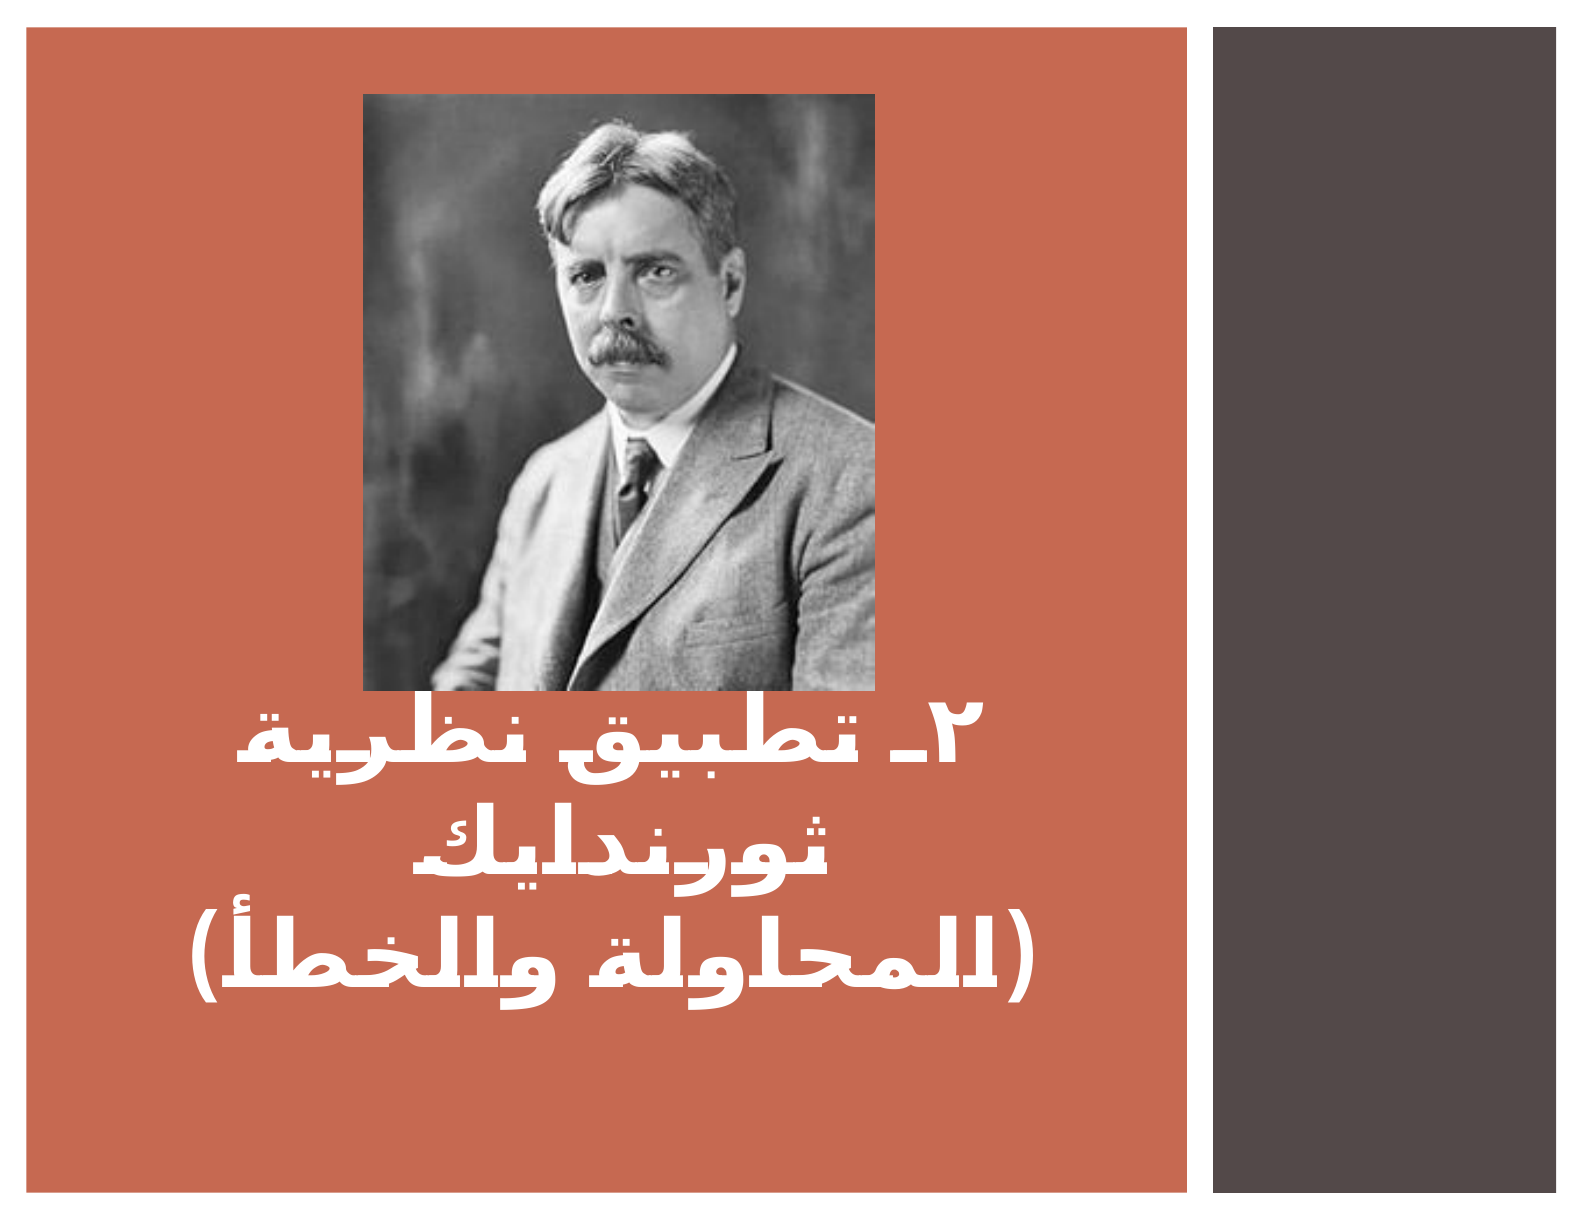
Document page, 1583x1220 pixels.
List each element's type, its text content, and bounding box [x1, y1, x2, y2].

title ٢ـ تطبيق نظرية ثورندايك (المحاولة والخطأ) [65, 690, 1161, 984]
picture [363, 94, 875, 691]
